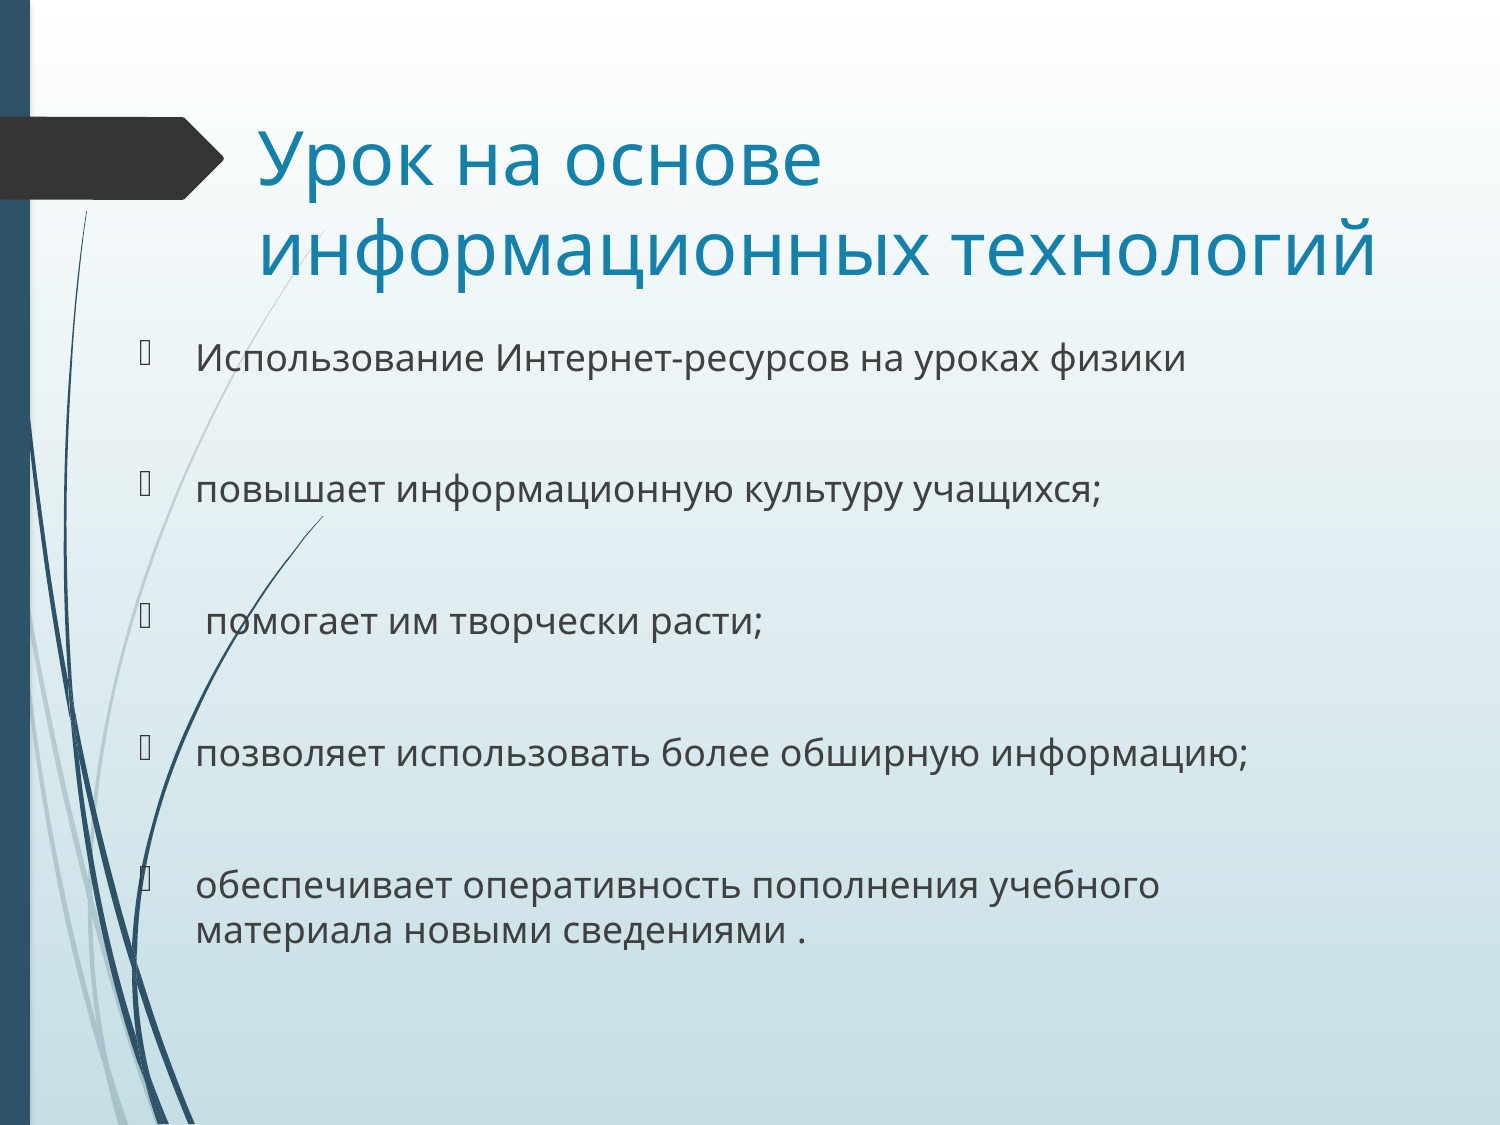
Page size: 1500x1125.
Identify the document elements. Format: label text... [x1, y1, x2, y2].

list Использование Интернет-ресурсов на уроках физики​ ​ повышает информационную культуру учащихся;​ ​ помогает им творчески расти; ​ ​ позволяет использовать более обширную информацию; ​ ​ обеспечивает оперативность пополнения учебного материала новыми сведениями .​ ​ [123, 326, 1277, 1059]
title Урок на основе информационных технологий [242, 102, 1400, 313]
